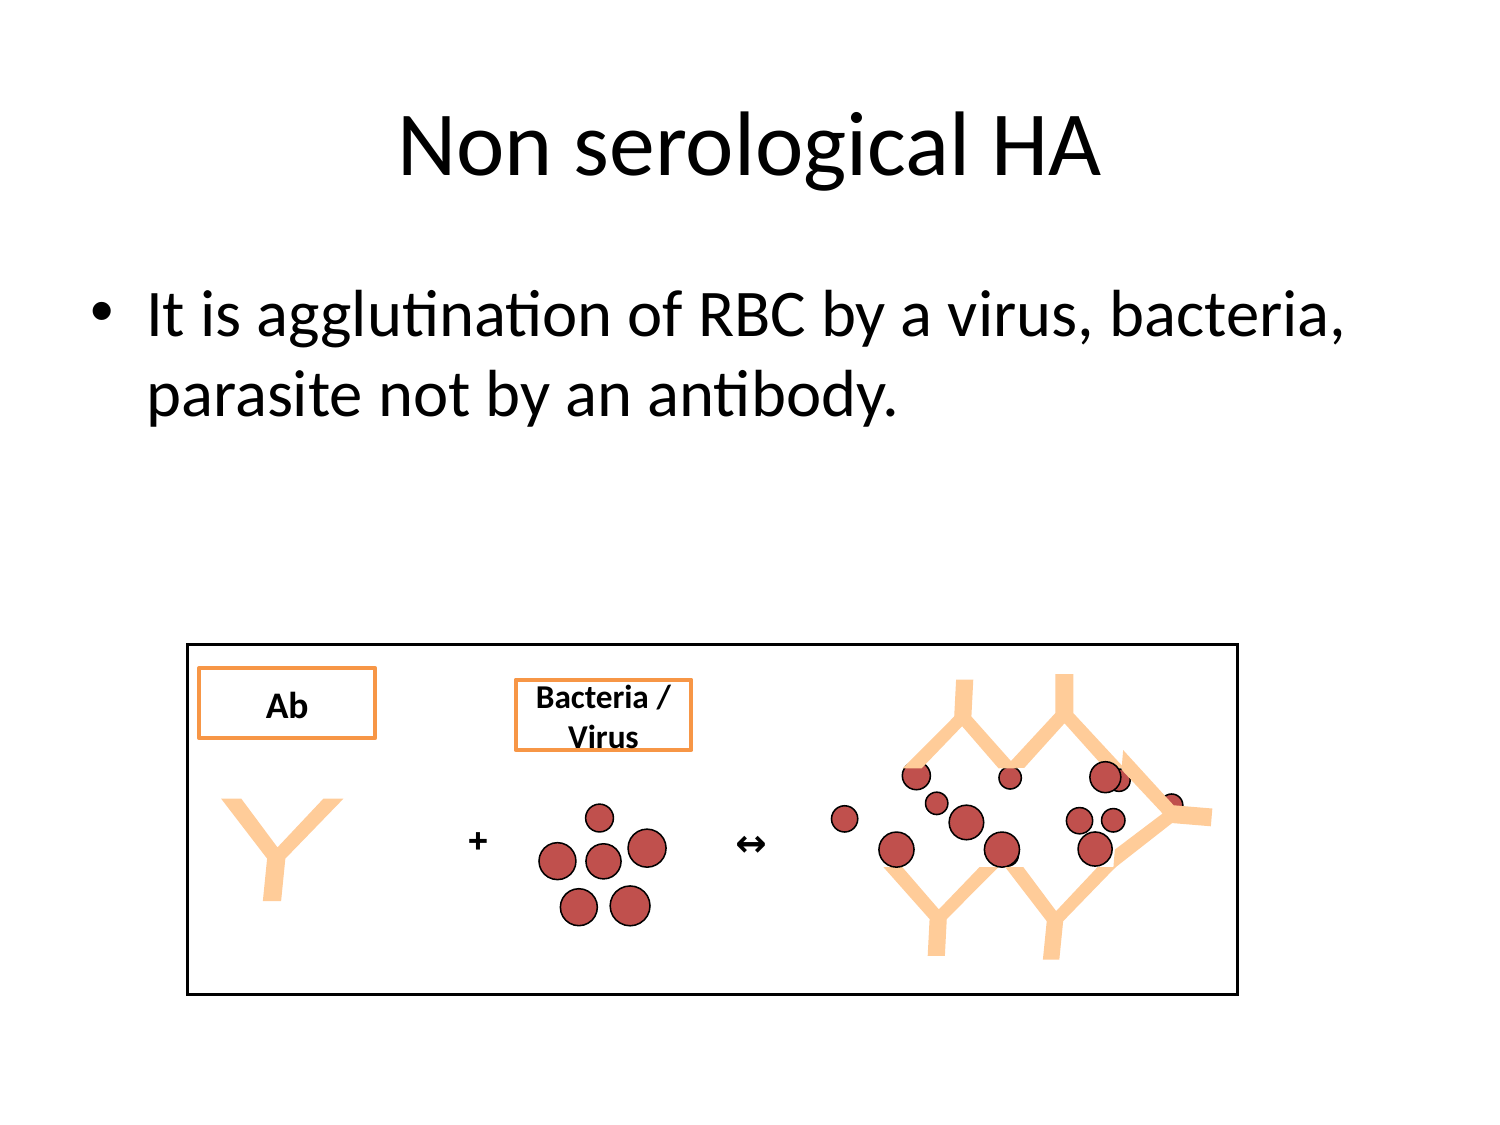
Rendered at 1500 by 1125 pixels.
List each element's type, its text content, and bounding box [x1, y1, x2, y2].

list It is agglutination of RBC by a virus, bacteria, parasite not by an antibody. [75, 262, 1425, 1005]
title Non serological HA [75, 45, 1425, 233]
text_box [187, 644, 1238, 995]
